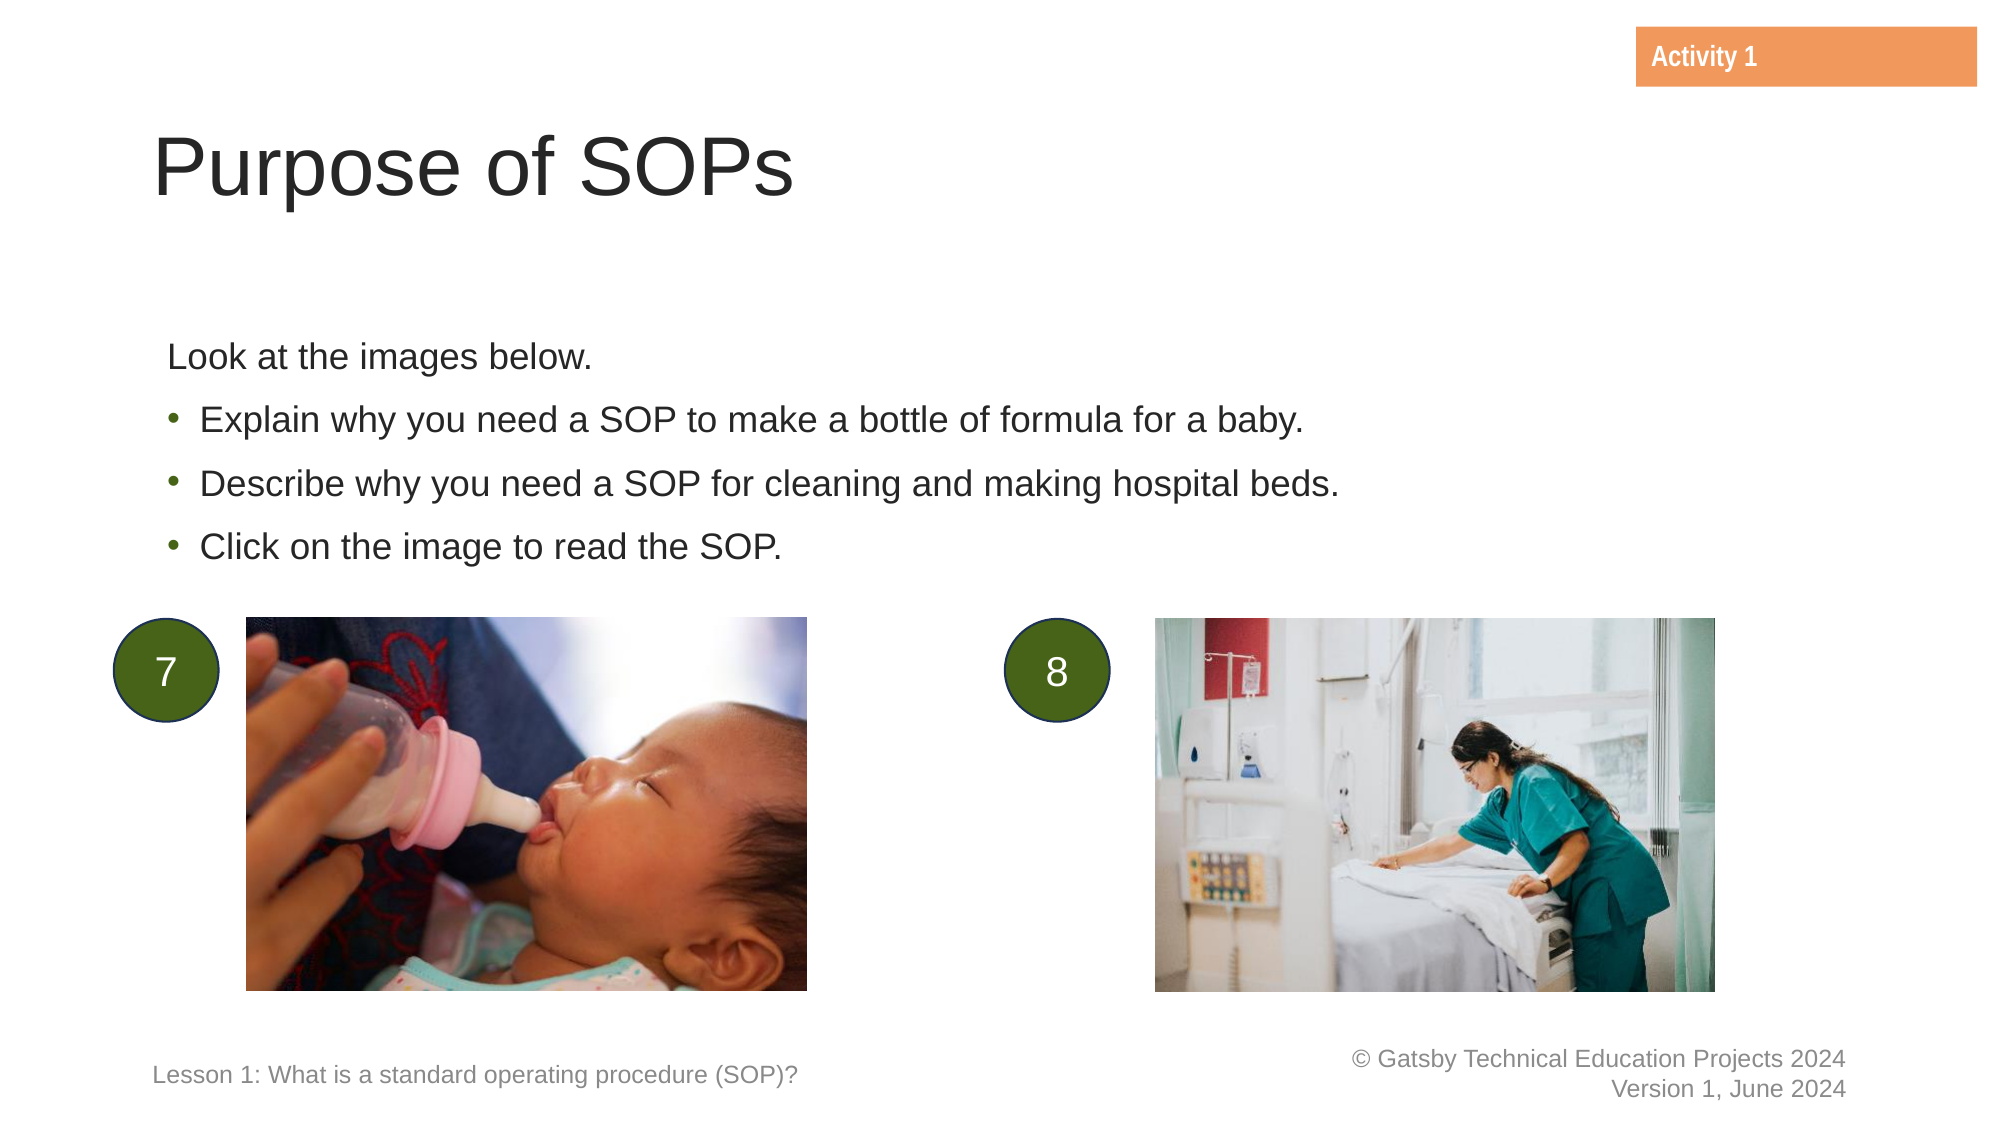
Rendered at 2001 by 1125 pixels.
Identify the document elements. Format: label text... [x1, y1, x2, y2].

picture [1155, 618, 1715, 992]
picture [246, 617, 807, 991]
list Lesson 1: What is a standard operating procedure (SOP)? [137, 1042, 829, 1103]
text_box 7 [112, 617, 220, 723]
title Purpose of SOPs [137, 59, 1863, 278]
list Look at the images below. Explain why you need a SOP to make a bottle of formula for a baby. Describe why you need a SOP for cleaning and making hospital beds. Click on the image to read the SOP. [137, 299, 1863, 599]
list Activity 1 [1636, 26, 1978, 87]
text_box 8 [1003, 617, 1111, 723]
